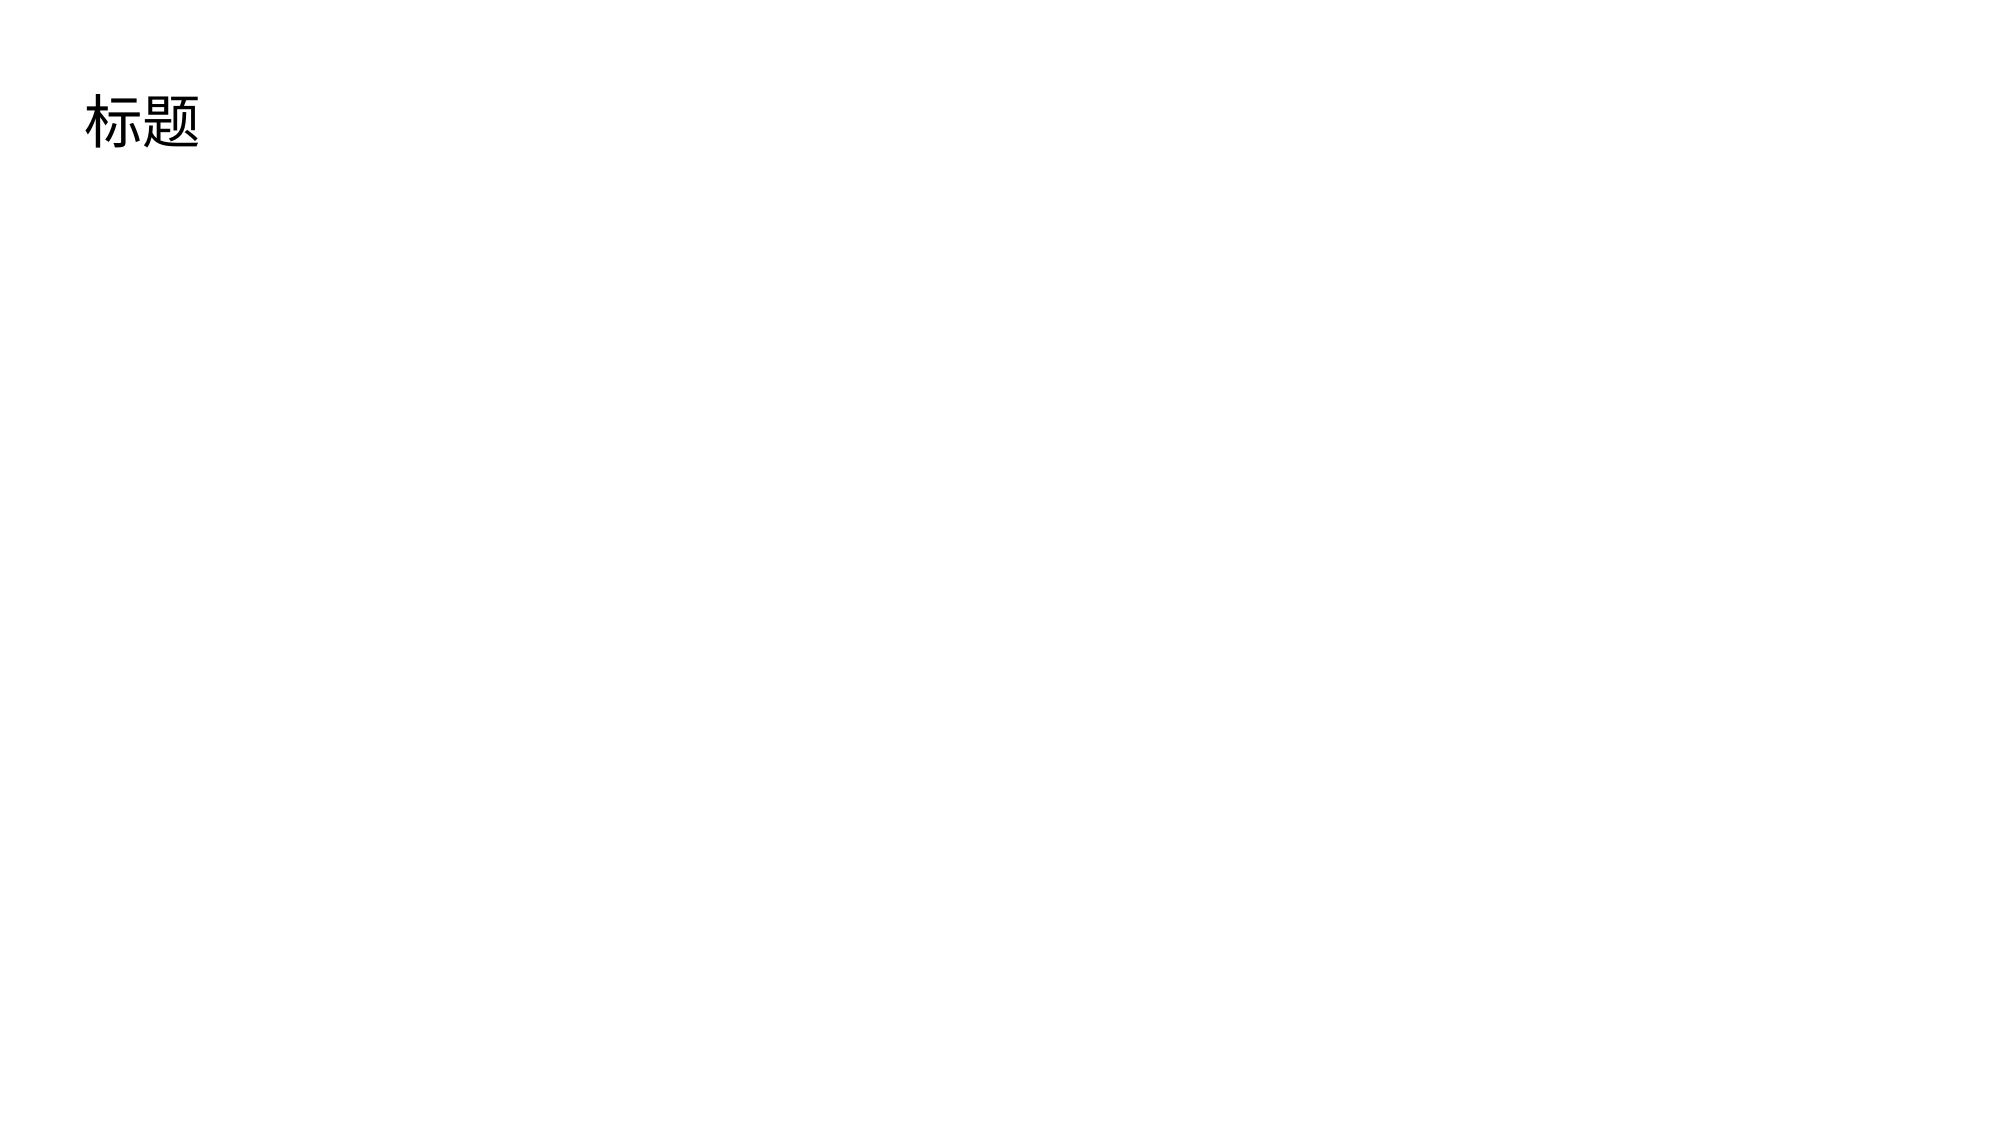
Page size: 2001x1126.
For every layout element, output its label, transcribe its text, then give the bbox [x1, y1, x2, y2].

text_box 标题 [69, 78, 1733, 165]
